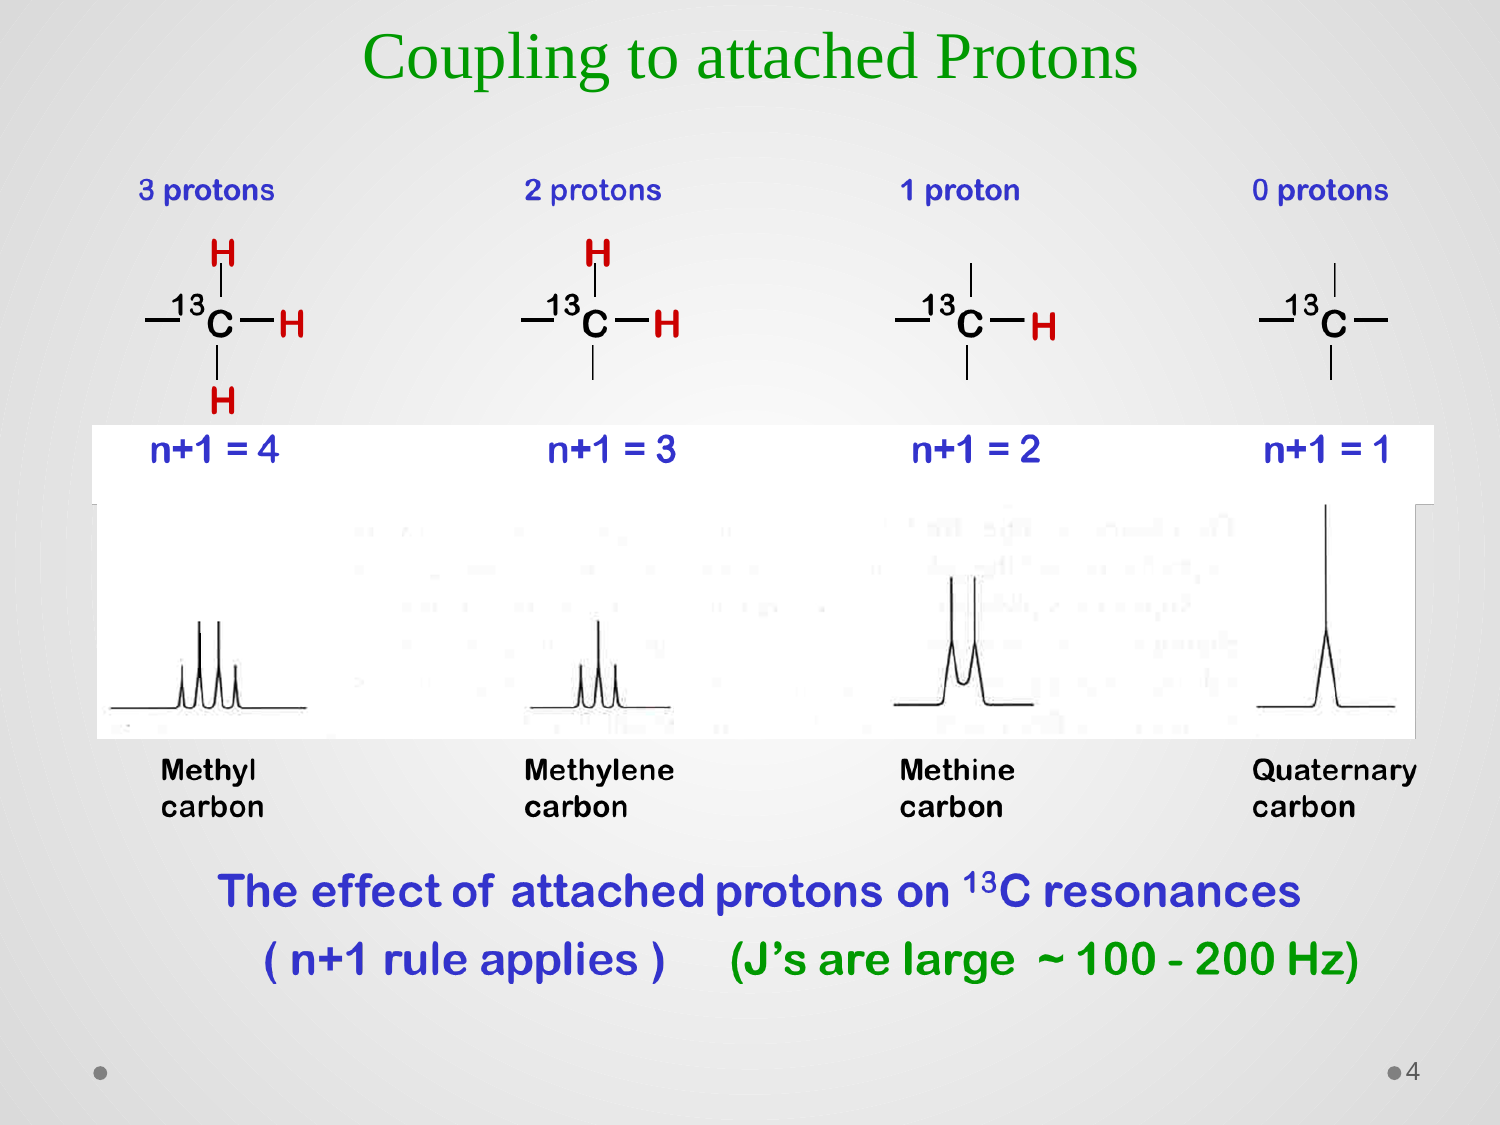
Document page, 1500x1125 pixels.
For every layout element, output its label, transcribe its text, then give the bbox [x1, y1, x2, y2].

text_box Coupling to attached Protons [347, 4, 1157, 100]
slide_number 4 [1401, 1042, 1494, 1103]
picture [92, 160, 1436, 1012]
